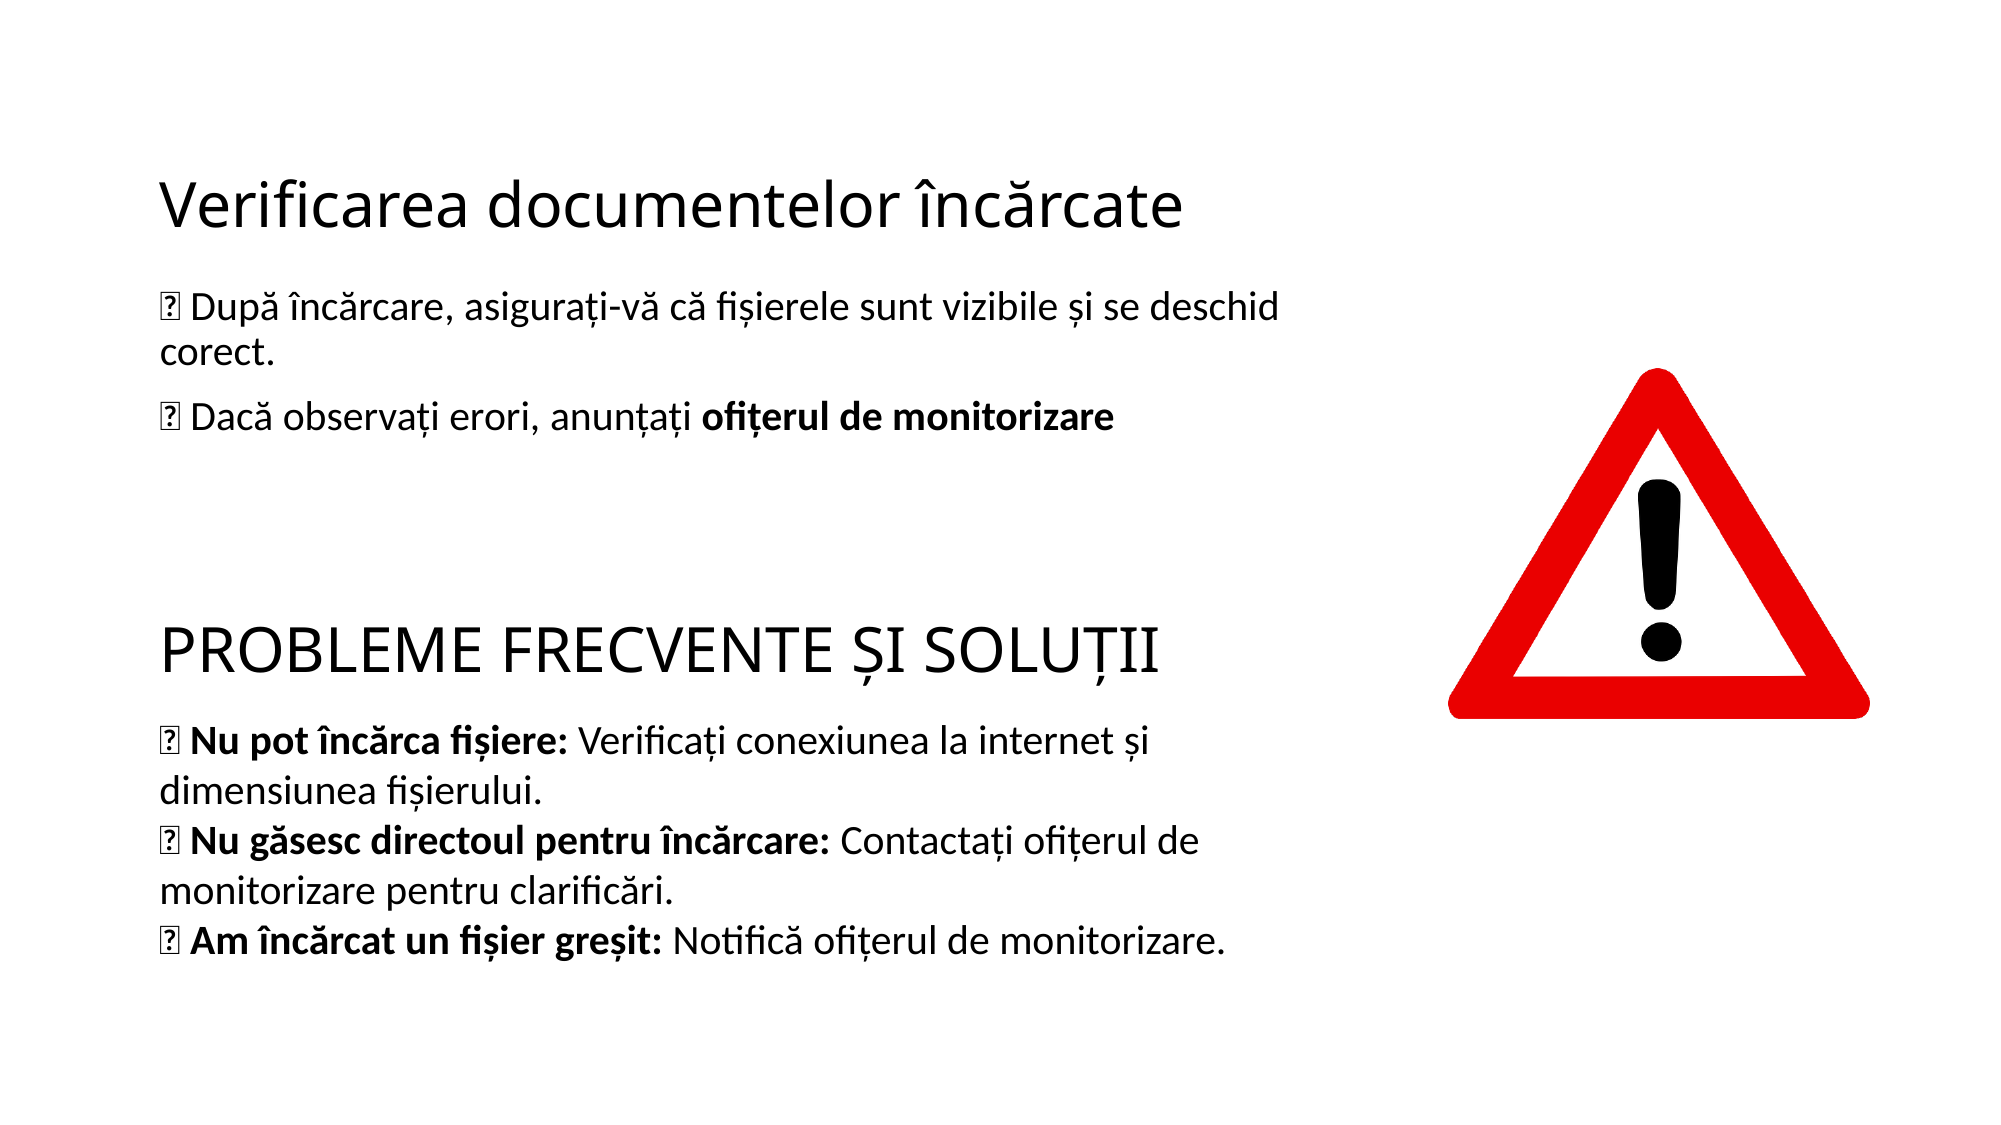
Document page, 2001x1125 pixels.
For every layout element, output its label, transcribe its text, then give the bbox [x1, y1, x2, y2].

text_box 📌 Nu pot încărca fișiere: Verificați conexiunea la internet și dimensiunea fișierului. 📌 Nu găsesc directoul pentru încărcare: Contactați ofițerul de monitorizare pentru clarificări. 📌 Am încărcat un fișier greșit: Notifică ofițerul de monitorizare. [144, 705, 1322, 971]
title Verificarea documentelor încărcate [144, 99, 1870, 317]
list 📌 După încărcare, asigurați-vă că fișierele sunt vizibile și se deschid corect. 📌 Dacă observați erori, anunțați ofițerul de monitorizare [144, 276, 1378, 525]
text_box PROBLEME FRECVENTE ȘI SOLUȚII [144, 543, 1870, 762]
picture [1448, 368, 1870, 720]
